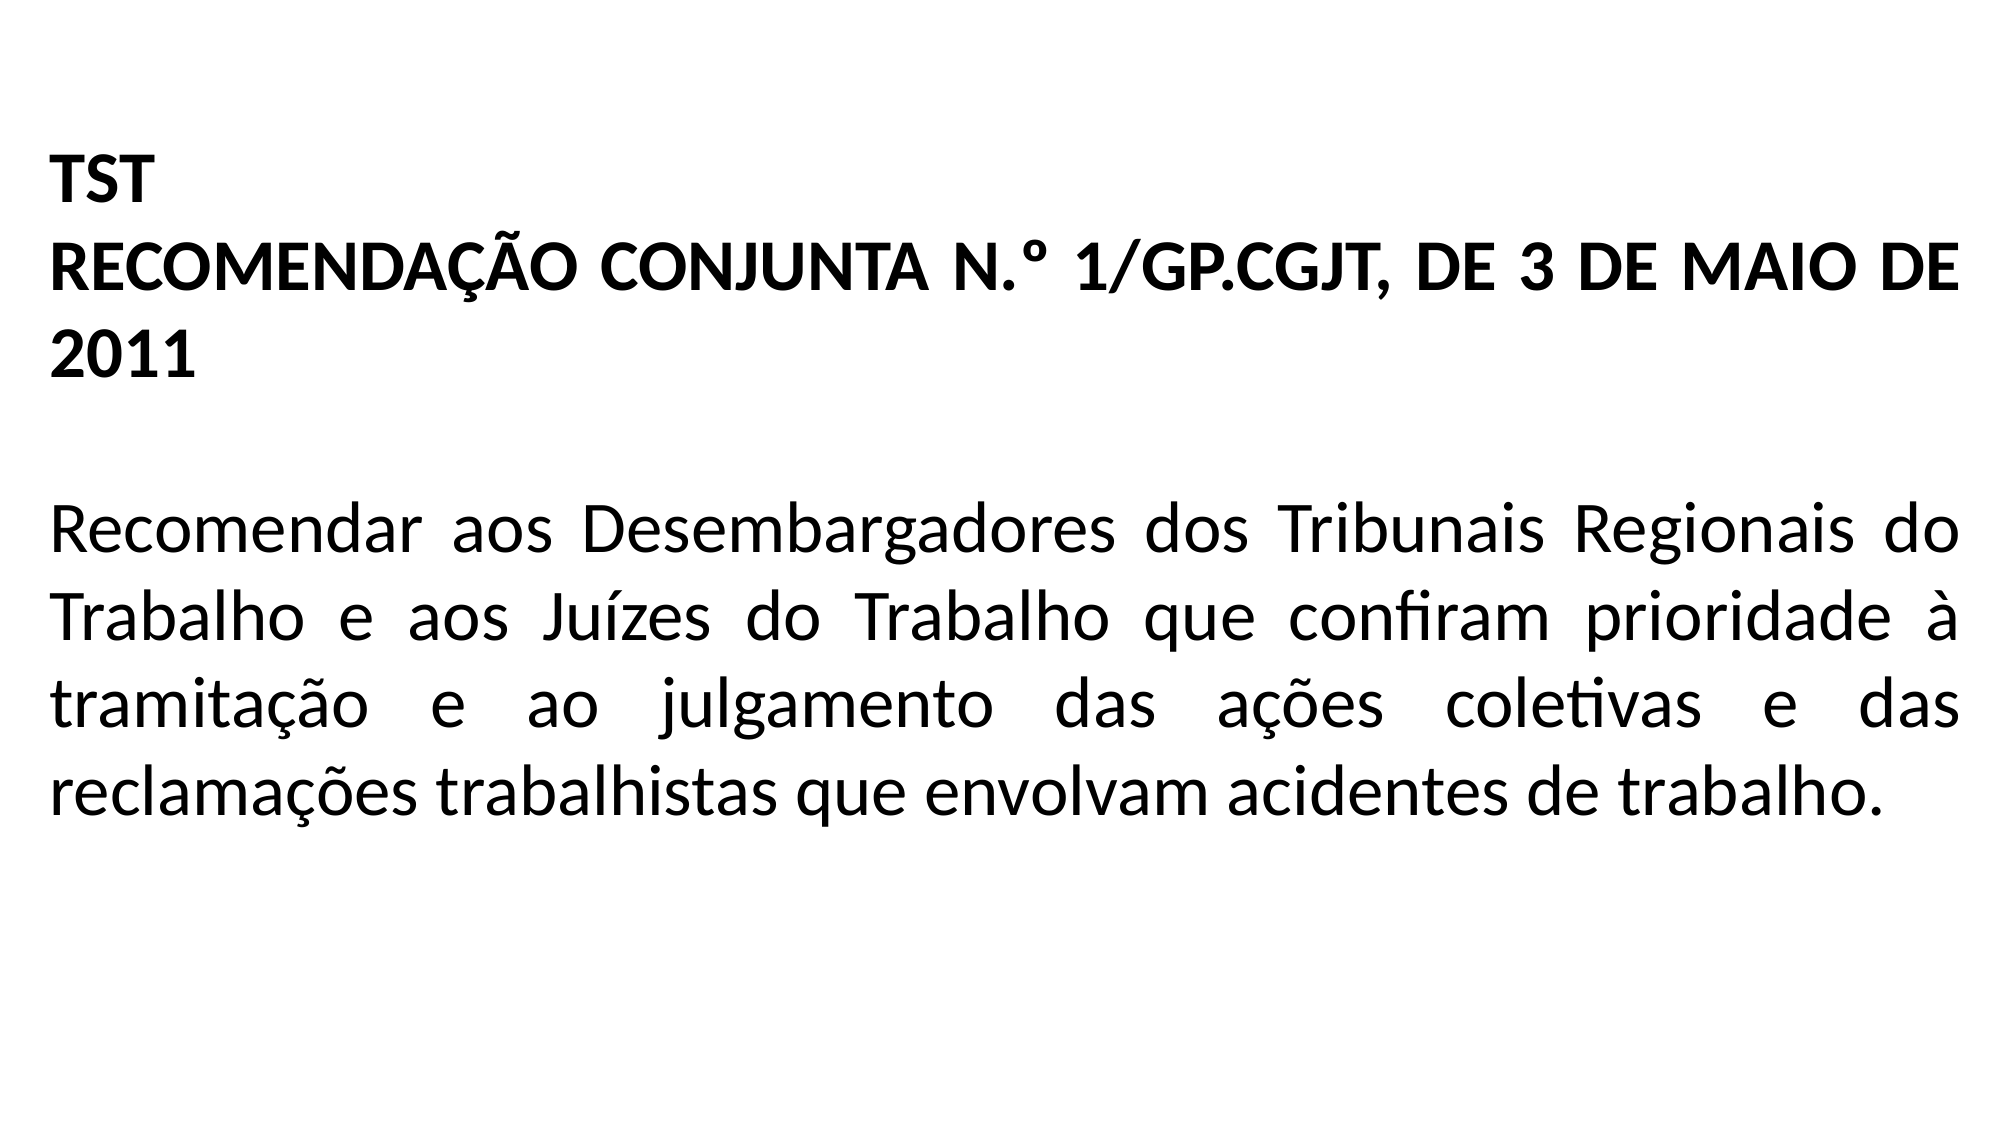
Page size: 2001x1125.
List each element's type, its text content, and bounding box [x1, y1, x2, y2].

text_box TST RECOMENDAÇÃO CONJUNTA N.º 1/GP.CGJT, DE 3 DE MAIO DE 2011 Recomendar aos Desembargadores dos Tribunais Regionais do Trabalho e aos Juízes do Trabalho que confiram prioridade à tramitação e ao julgamento das ações coletivas e das reclamações trabalhistas que envolvam acidentes de trabalho. [34, 34, 1977, 838]
